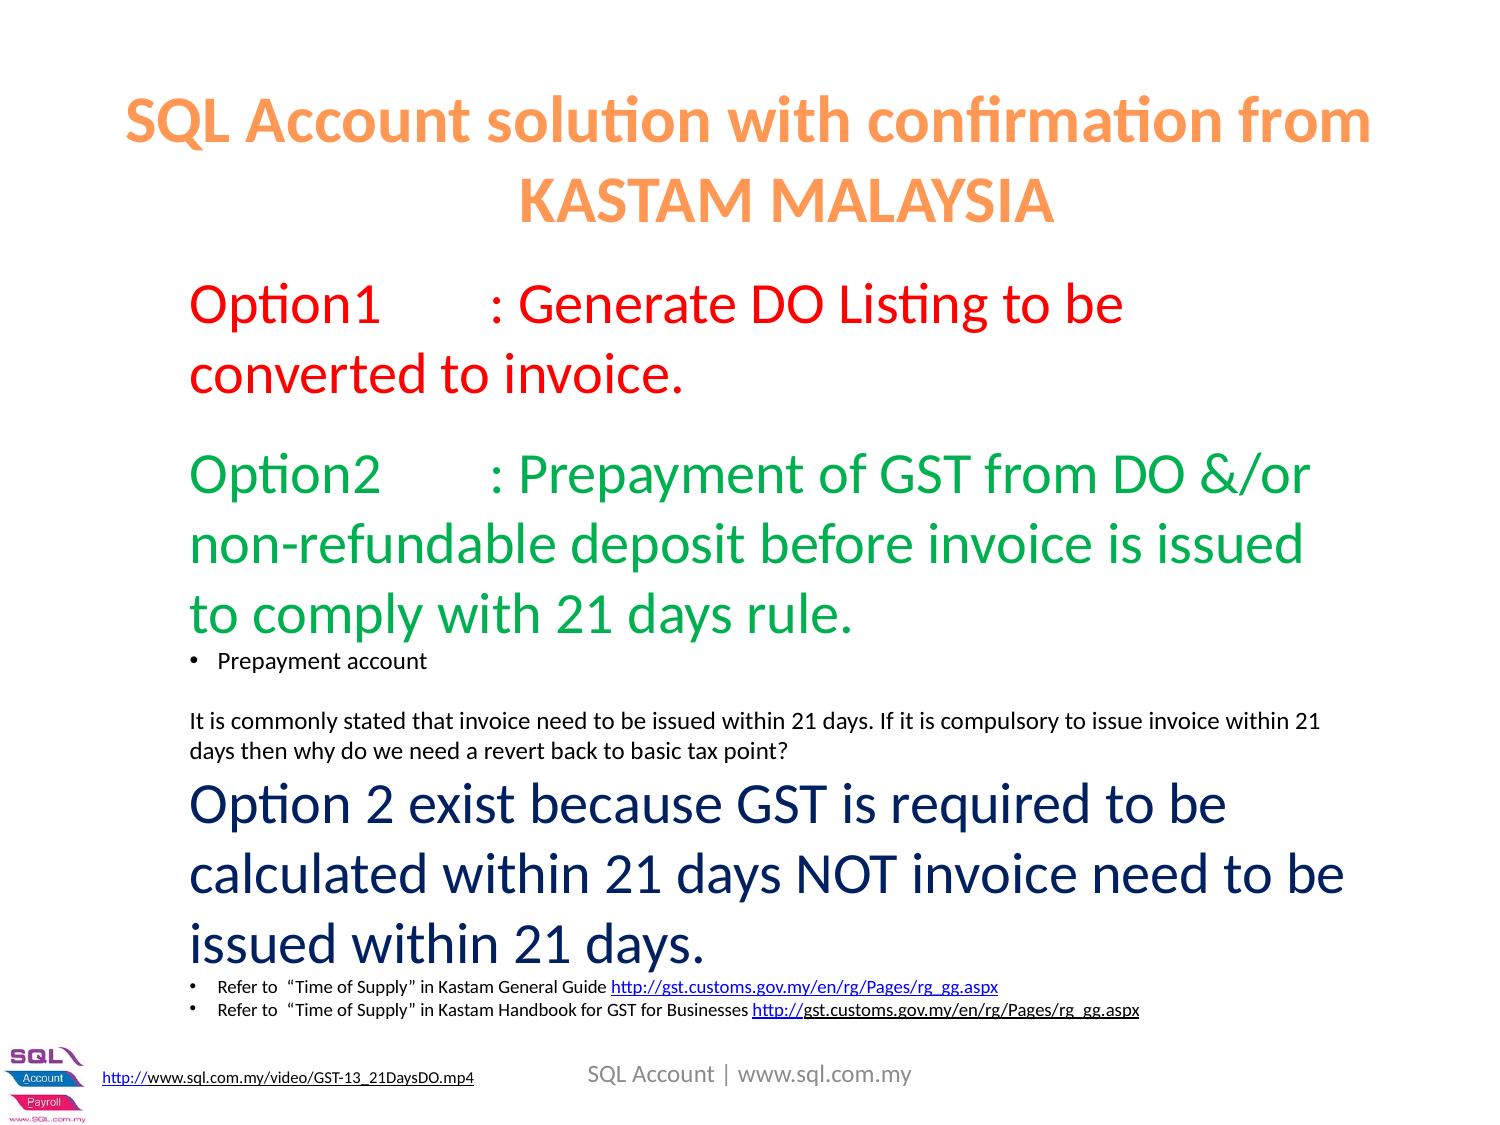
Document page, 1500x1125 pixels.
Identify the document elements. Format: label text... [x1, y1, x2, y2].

text_box Option1 : Generate DO Listing to be converted to invoice. Option2 : Prepayment of GST from DO &/or non-refundable deposit before invoice is issued to comply with 21 days rule. Prepayment account It is commonly stated that invoice need to be issued within 21 days. If it is compulsory to issue invoice within 21 days then why do we need a revert back to basic tax point? Option 2 exist because GST is required to be calculated within 21 days NOT invoice need to be issued within 21 days. Refer to “Time of Supply” in Kastam General Guide http://gst.customs.gov.my/en/rg/Pages/rg_gg.aspx Refer to “Time of Supply” in Kastam Handbook for GST for Businesses http://gst.customs.gov.my/en/rg/Pages/rg_gg.aspx [174, 257, 1363, 1028]
text_box http://www.sql.com.my/video/GST-13_21DaysDO.mp4 [87, 1059, 575, 1095]
footer SQL Account | www.sql.com.my [512, 1042, 988, 1103]
picture [0, 1044, 91, 1125]
title SQL Account solution with confirmation from KASTAM MALAYSIA [75, 62, 1425, 250]
